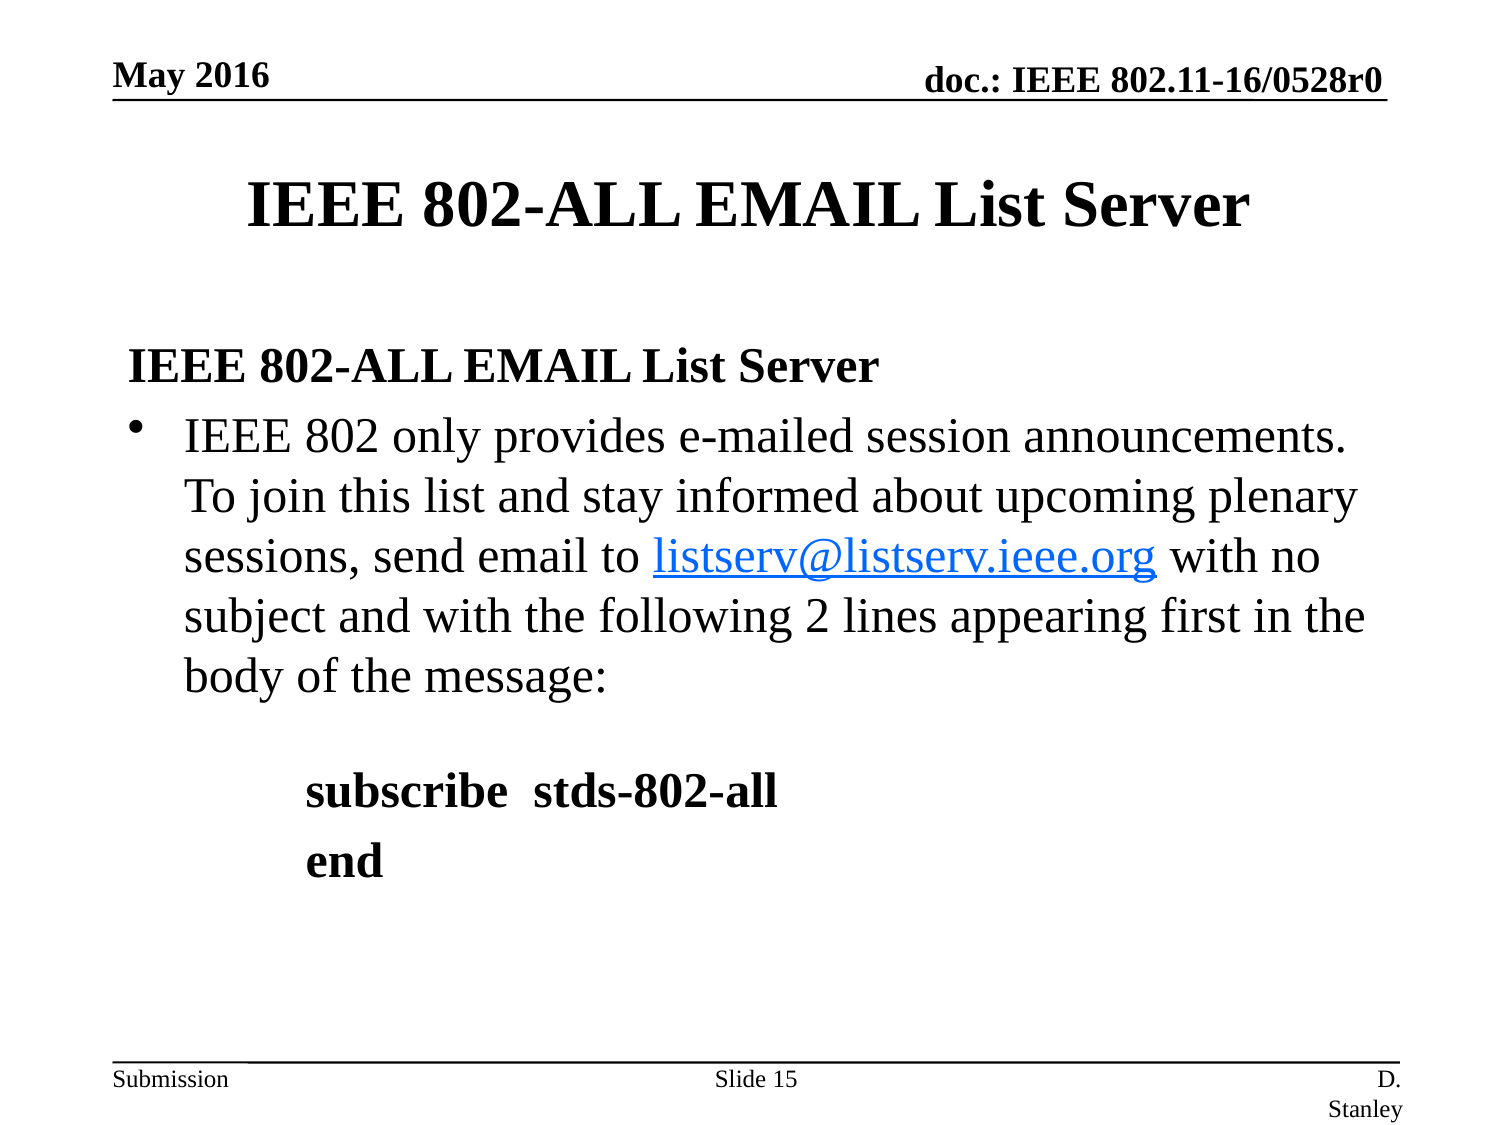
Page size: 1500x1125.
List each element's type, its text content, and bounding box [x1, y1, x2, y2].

list IEEE 802-ALL EMAIL List Server IEEE 802 only provides e-mailed session announcements. To join this list and stay informed about upcoming plenary sessions, send email to listserv@listserv.ieee.org with no subject and with the following 2 lines appearing first in the body of the message: subscribe stds-802-all end [112, 324, 1388, 1038]
title IEEE 802-ALL EMAIL List Server [112, 112, 1388, 288]
slide_number Slide 15 [712, 1061, 800, 1093]
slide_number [112, 49, 401, 96]
footer D. Stanley, HP Enterprise [1324, 1061, 1402, 1093]
